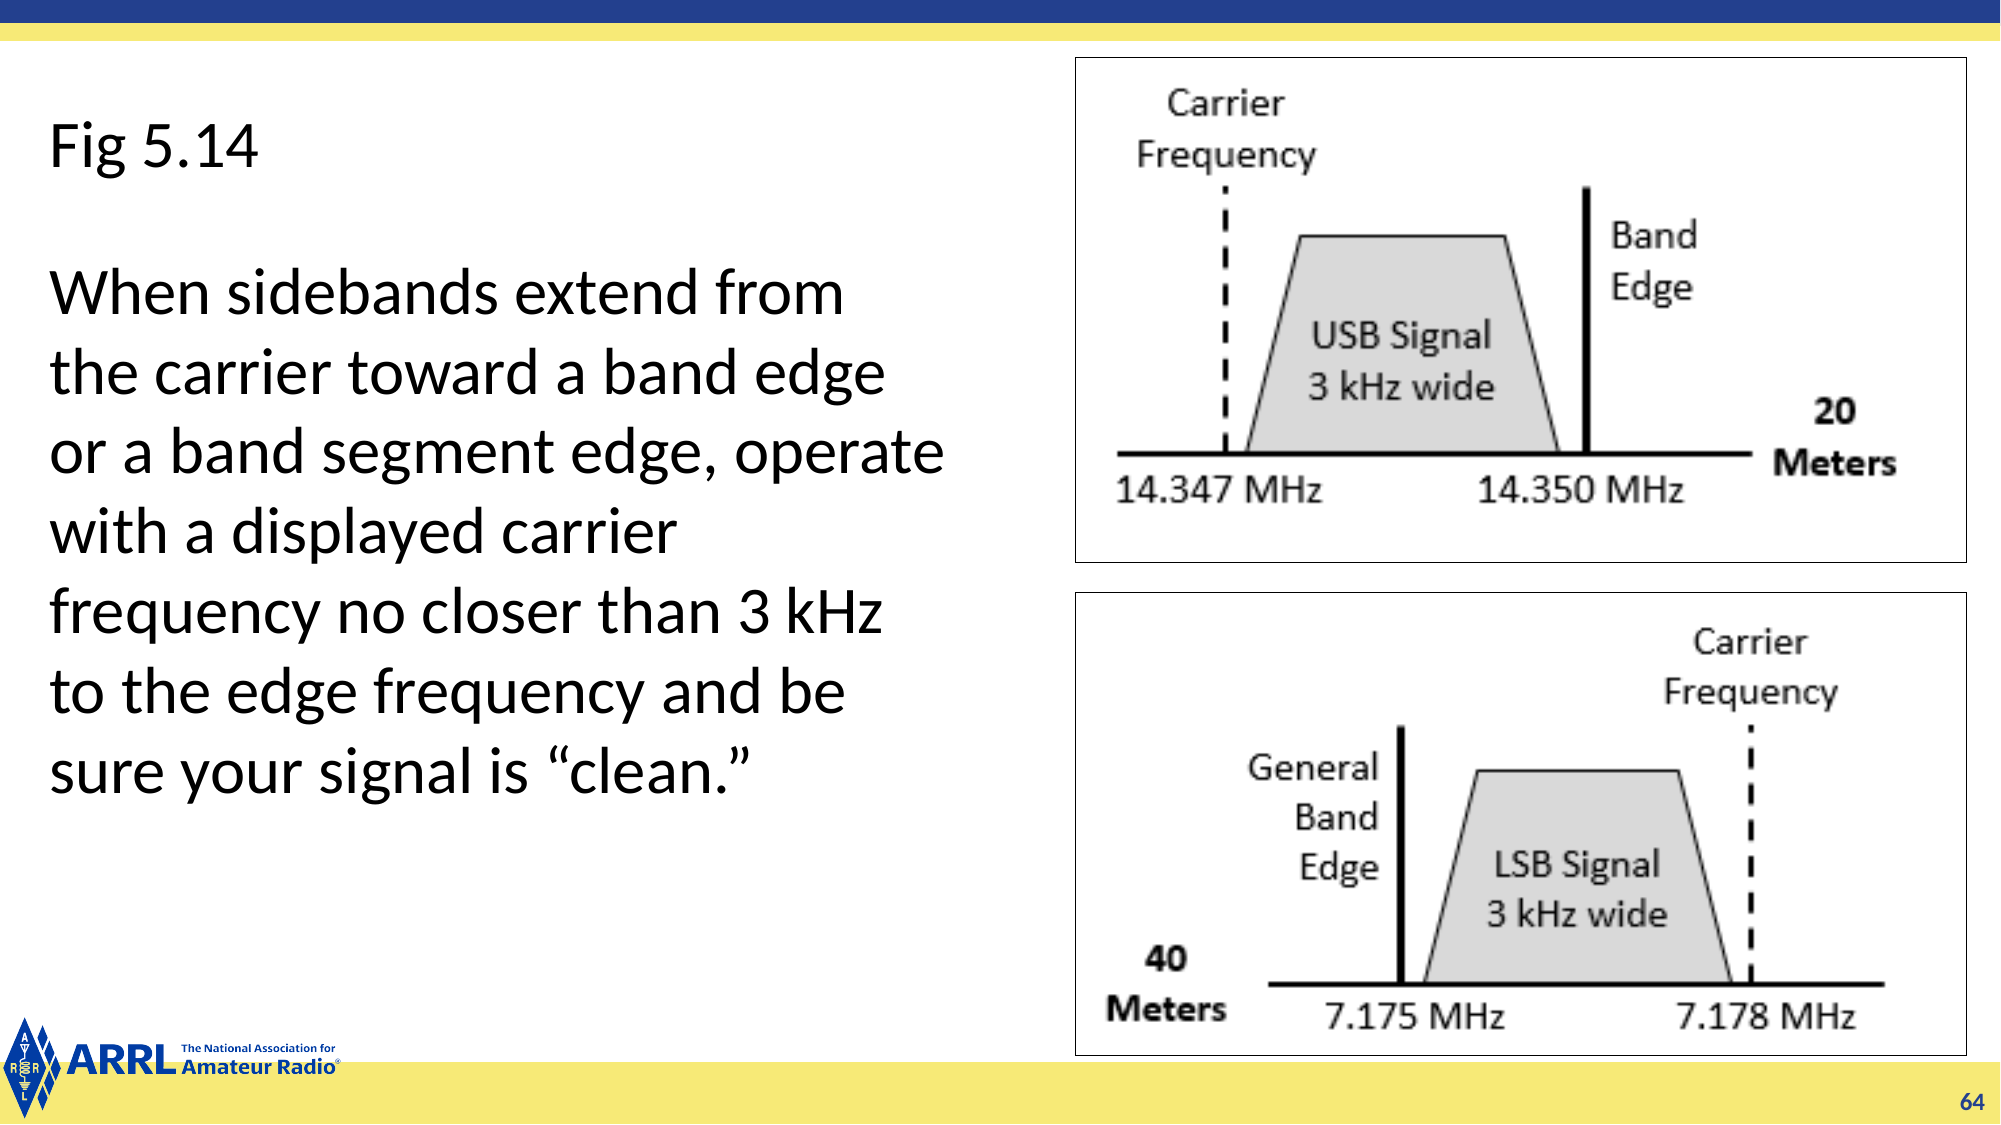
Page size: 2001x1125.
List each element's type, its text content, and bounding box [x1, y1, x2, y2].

picture [1075, 592, 1967, 1056]
title Fig 5.14 [34, 74, 451, 219]
picture [1075, 57, 1967, 563]
picture [1, 1015, 342, 1121]
text_box When sidebands extend from the carrier toward a band edge or a band segment edge, operate with a displayed carrier frequency no closer than 3 kHz to the edge frequency and be sure your signal is “clean.” [34, 240, 964, 815]
